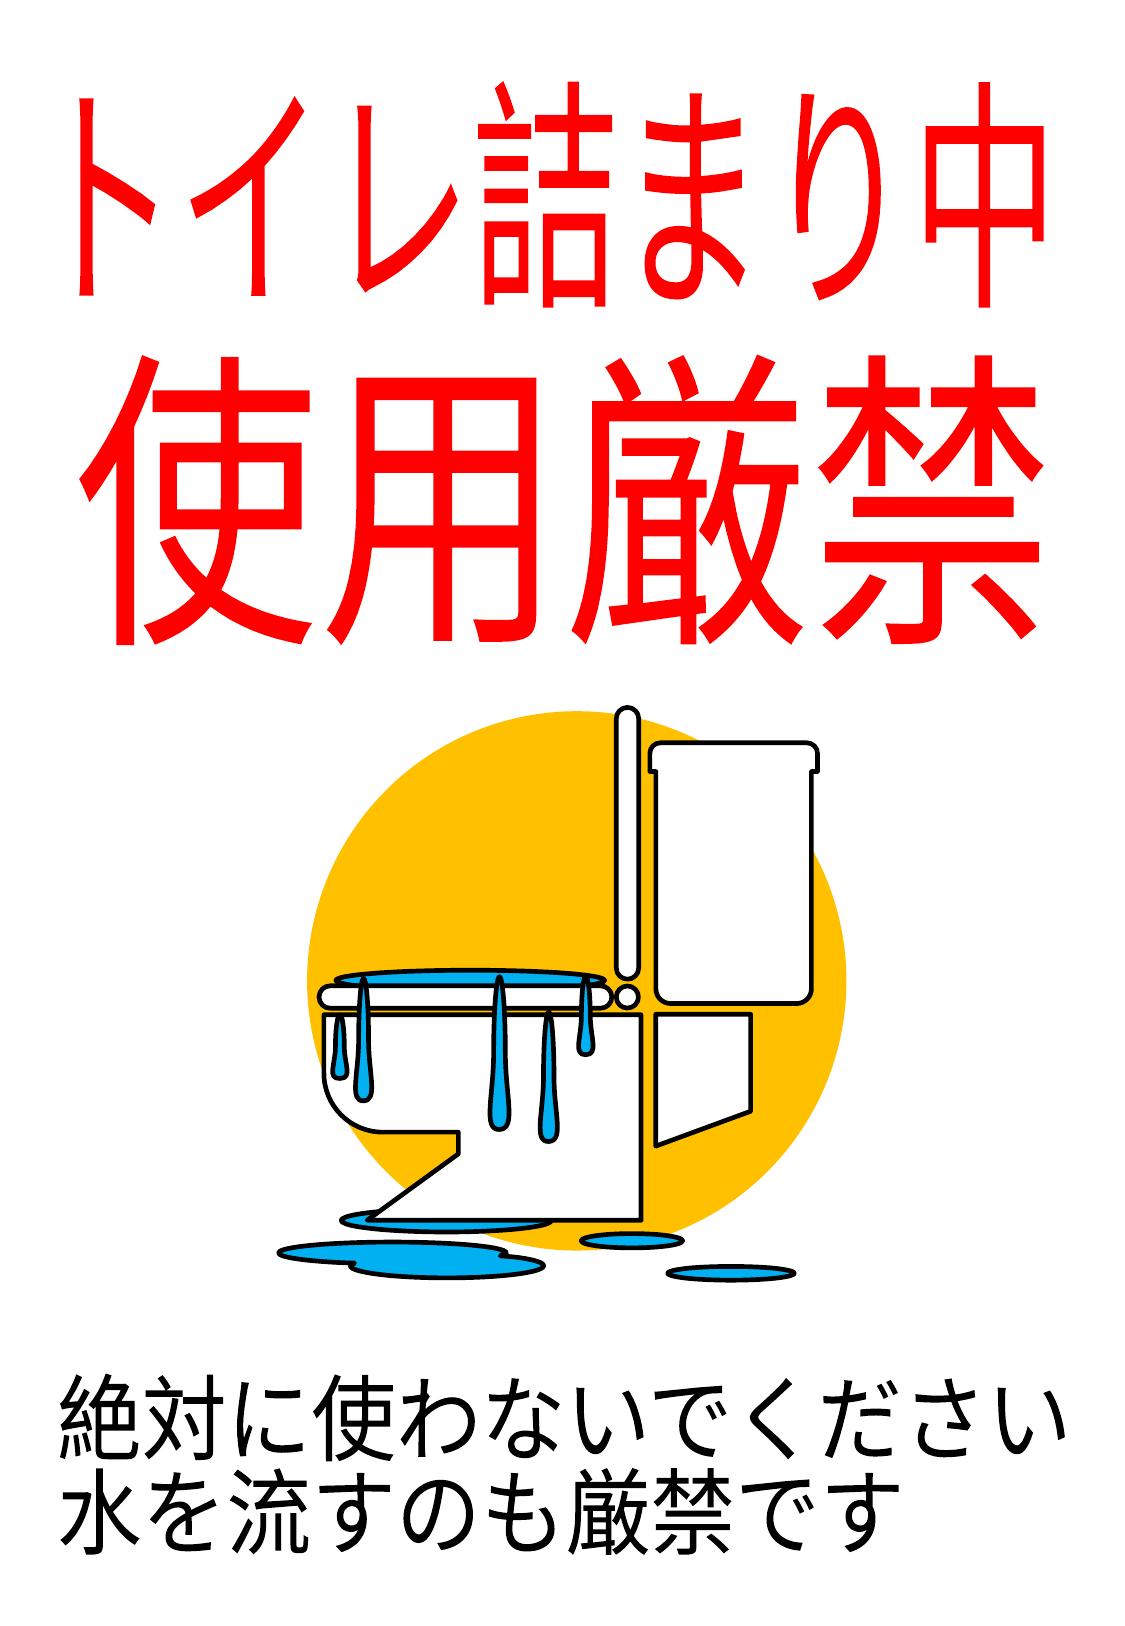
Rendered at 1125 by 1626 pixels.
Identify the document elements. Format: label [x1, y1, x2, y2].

text_box [278, 707, 847, 1281]
text_box [78, 80, 1045, 646]
